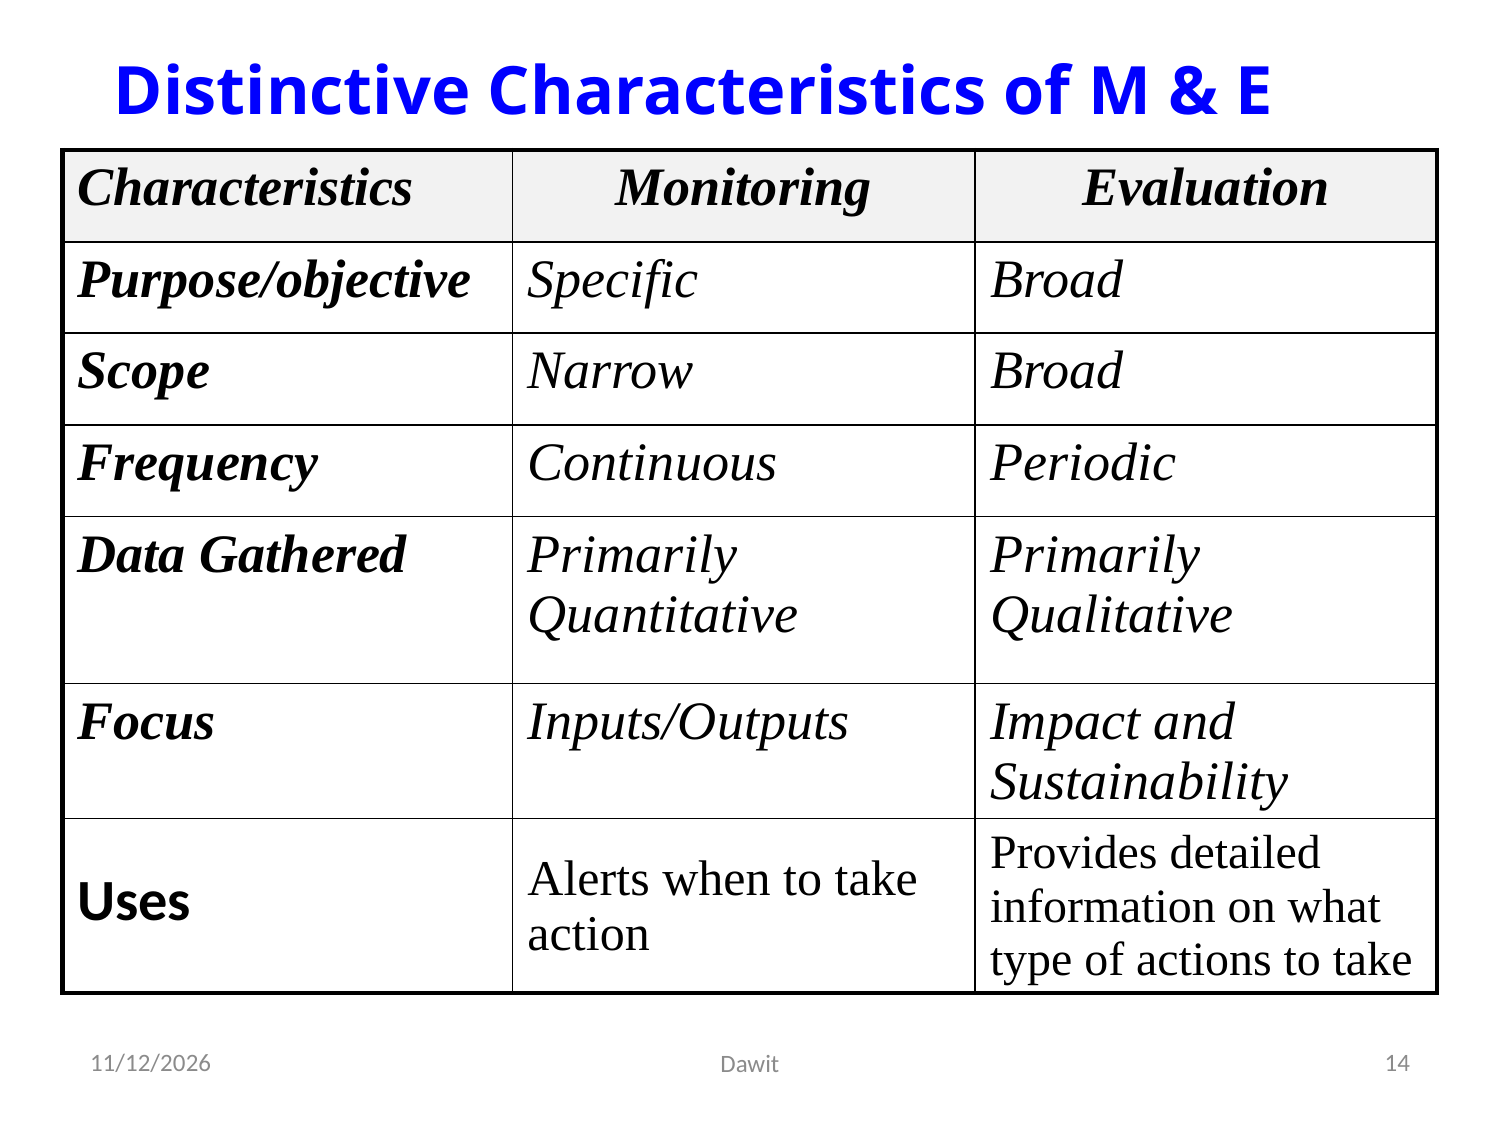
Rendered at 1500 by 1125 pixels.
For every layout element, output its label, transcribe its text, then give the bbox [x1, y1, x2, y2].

table_cell Periodic [976, 426, 1435, 516]
table_cell Primarily Quantitative [513, 517, 974, 683]
table_cell Broad [976, 334, 1435, 424]
table_cell Impact and Sustainability [976, 684, 1435, 818]
table_cell Frequency [65, 426, 512, 516]
table_cell Inputs/Outputs [513, 684, 974, 818]
table_header Monitoring [513, 152, 974, 241]
table_cell Broad [976, 243, 1435, 332]
table_cell Alerts when to take action [513, 819, 974, 991]
table_cell Purpose/objective [65, 243, 512, 332]
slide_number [75, 1024, 425, 1100]
table_cell Specific [513, 243, 974, 332]
table_cell Provides detailed information on what type of actions to take [976, 819, 1435, 991]
table_cell Primarily Qualitative [976, 517, 1435, 683]
table_cell Scope [65, 334, 512, 424]
table_header Evaluation [976, 152, 1435, 241]
table_cell Continuous [513, 426, 974, 516]
table_cell Focus [65, 684, 512, 818]
table_cell Narrow [513, 334, 974, 424]
title Distinctive Characteristics of M & E [0, 37, 1388, 138]
footer Dawit [512, 1025, 988, 1100]
table_cell Uses [65, 819, 512, 991]
table_header Characteristics [65, 152, 512, 241]
slide_number 14 [1074, 1024, 1425, 1100]
table_cell Data Gathered [65, 517, 512, 683]
